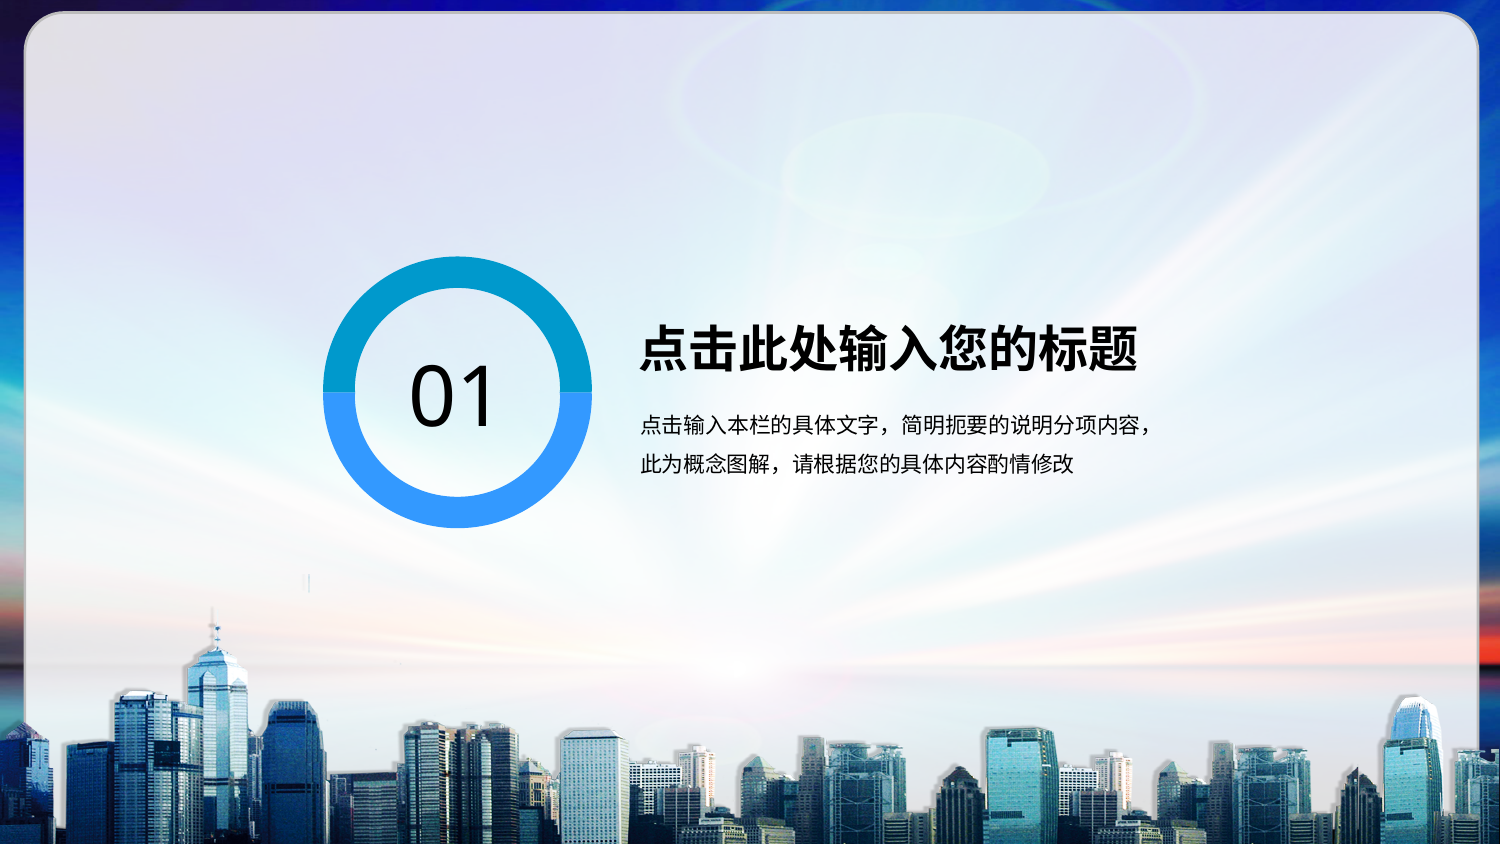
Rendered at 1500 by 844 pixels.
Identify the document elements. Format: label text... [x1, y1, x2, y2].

text_box 01 [395, 336, 517, 449]
text_box [323, 256, 592, 393]
text_box [323, 393, 592, 529]
text_box 点击输入本栏的具体文字，简明扼要的说明分项内容，此为概念图解，请根据您的具体内容酌情修改 [629, 392, 1153, 483]
text_box 点击此处输入您的标题 [626, 312, 1151, 384]
picture [0, 0, 1500, 844]
